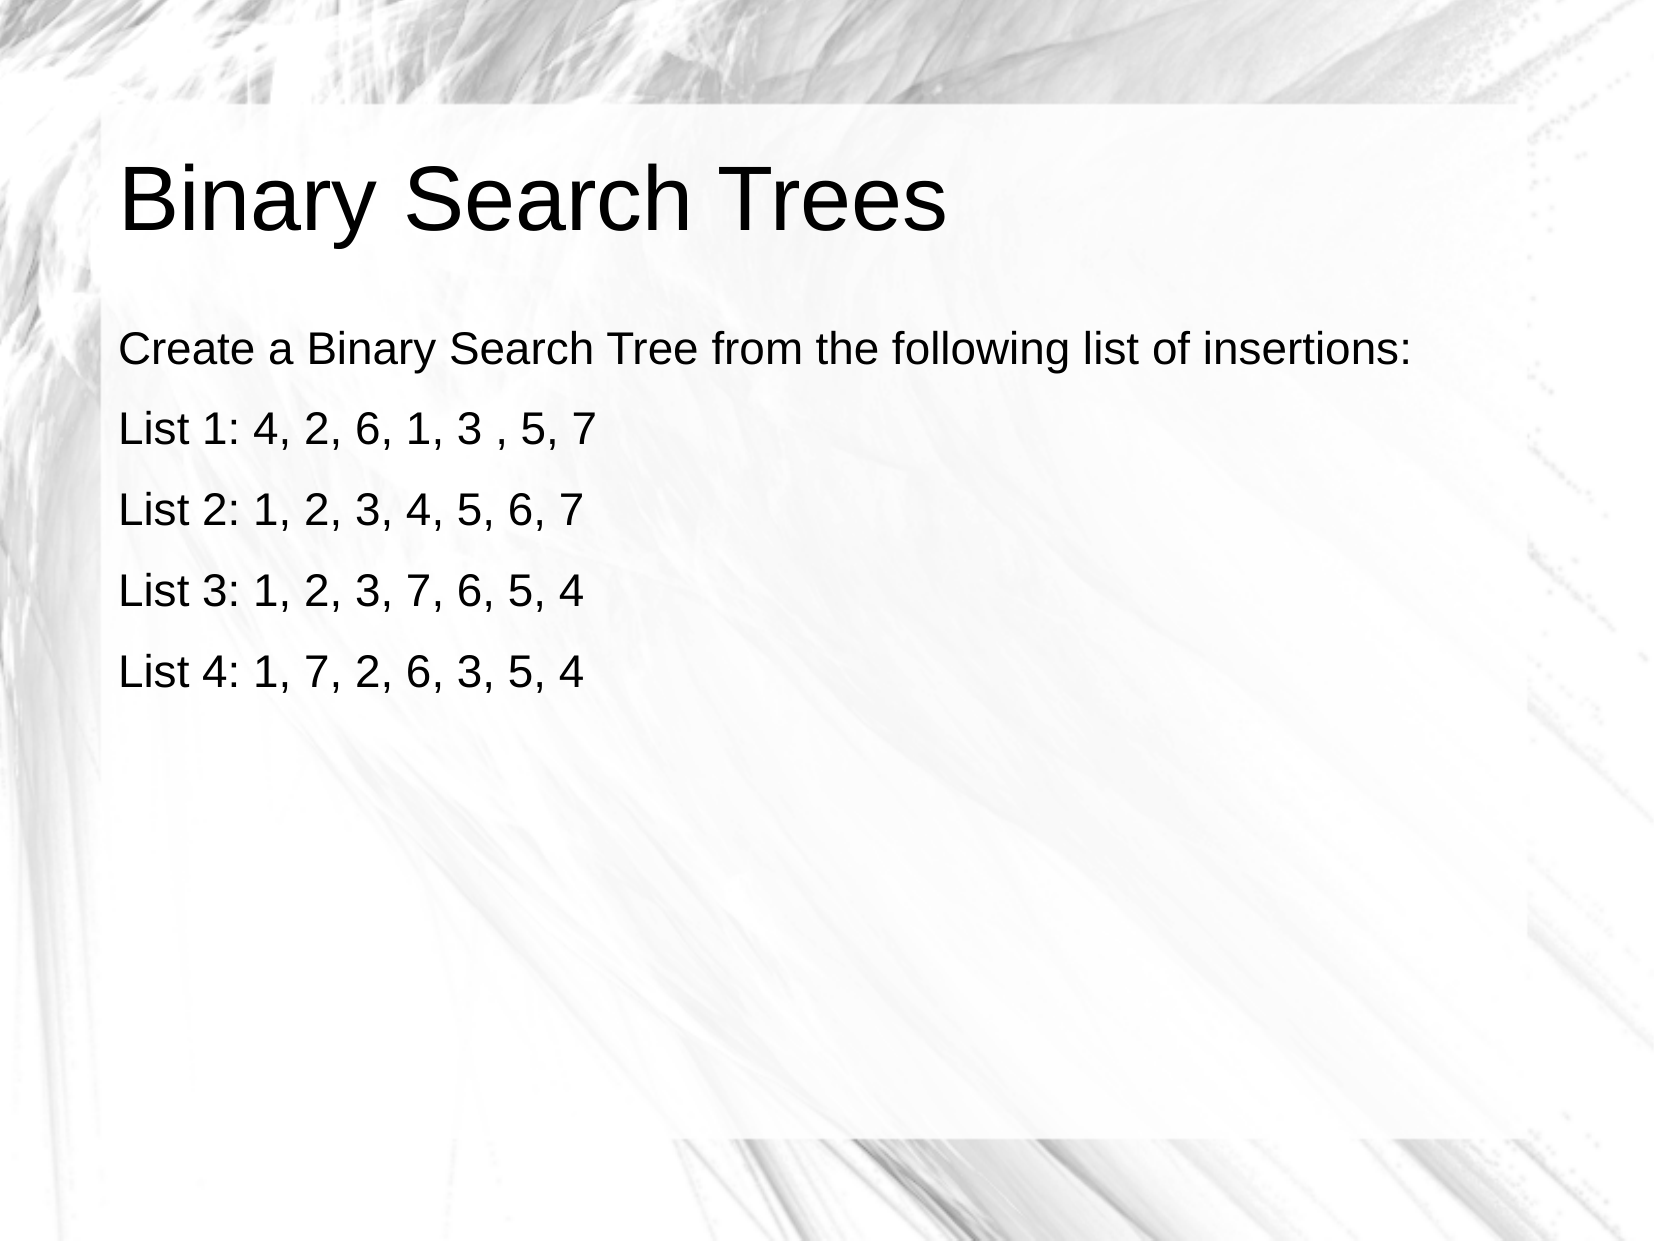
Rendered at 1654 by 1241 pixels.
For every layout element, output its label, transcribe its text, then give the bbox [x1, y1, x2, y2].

title Binary Search Trees [118, 93, 1506, 299]
picture [0, 0, 1654, 1241]
list Create a Binary Search Tree from the following list of insertions: List 1: 4, 2, 6, 1, 3 , 5, 7 List 2: 1, 2, 3, 4, 5, 6, 7 List 3: 1, 2, 3, 7, 6, 5, 4 List 4: 1, 7, 2, 6, 3, 5, 4 [118, 319, 1571, 1109]
